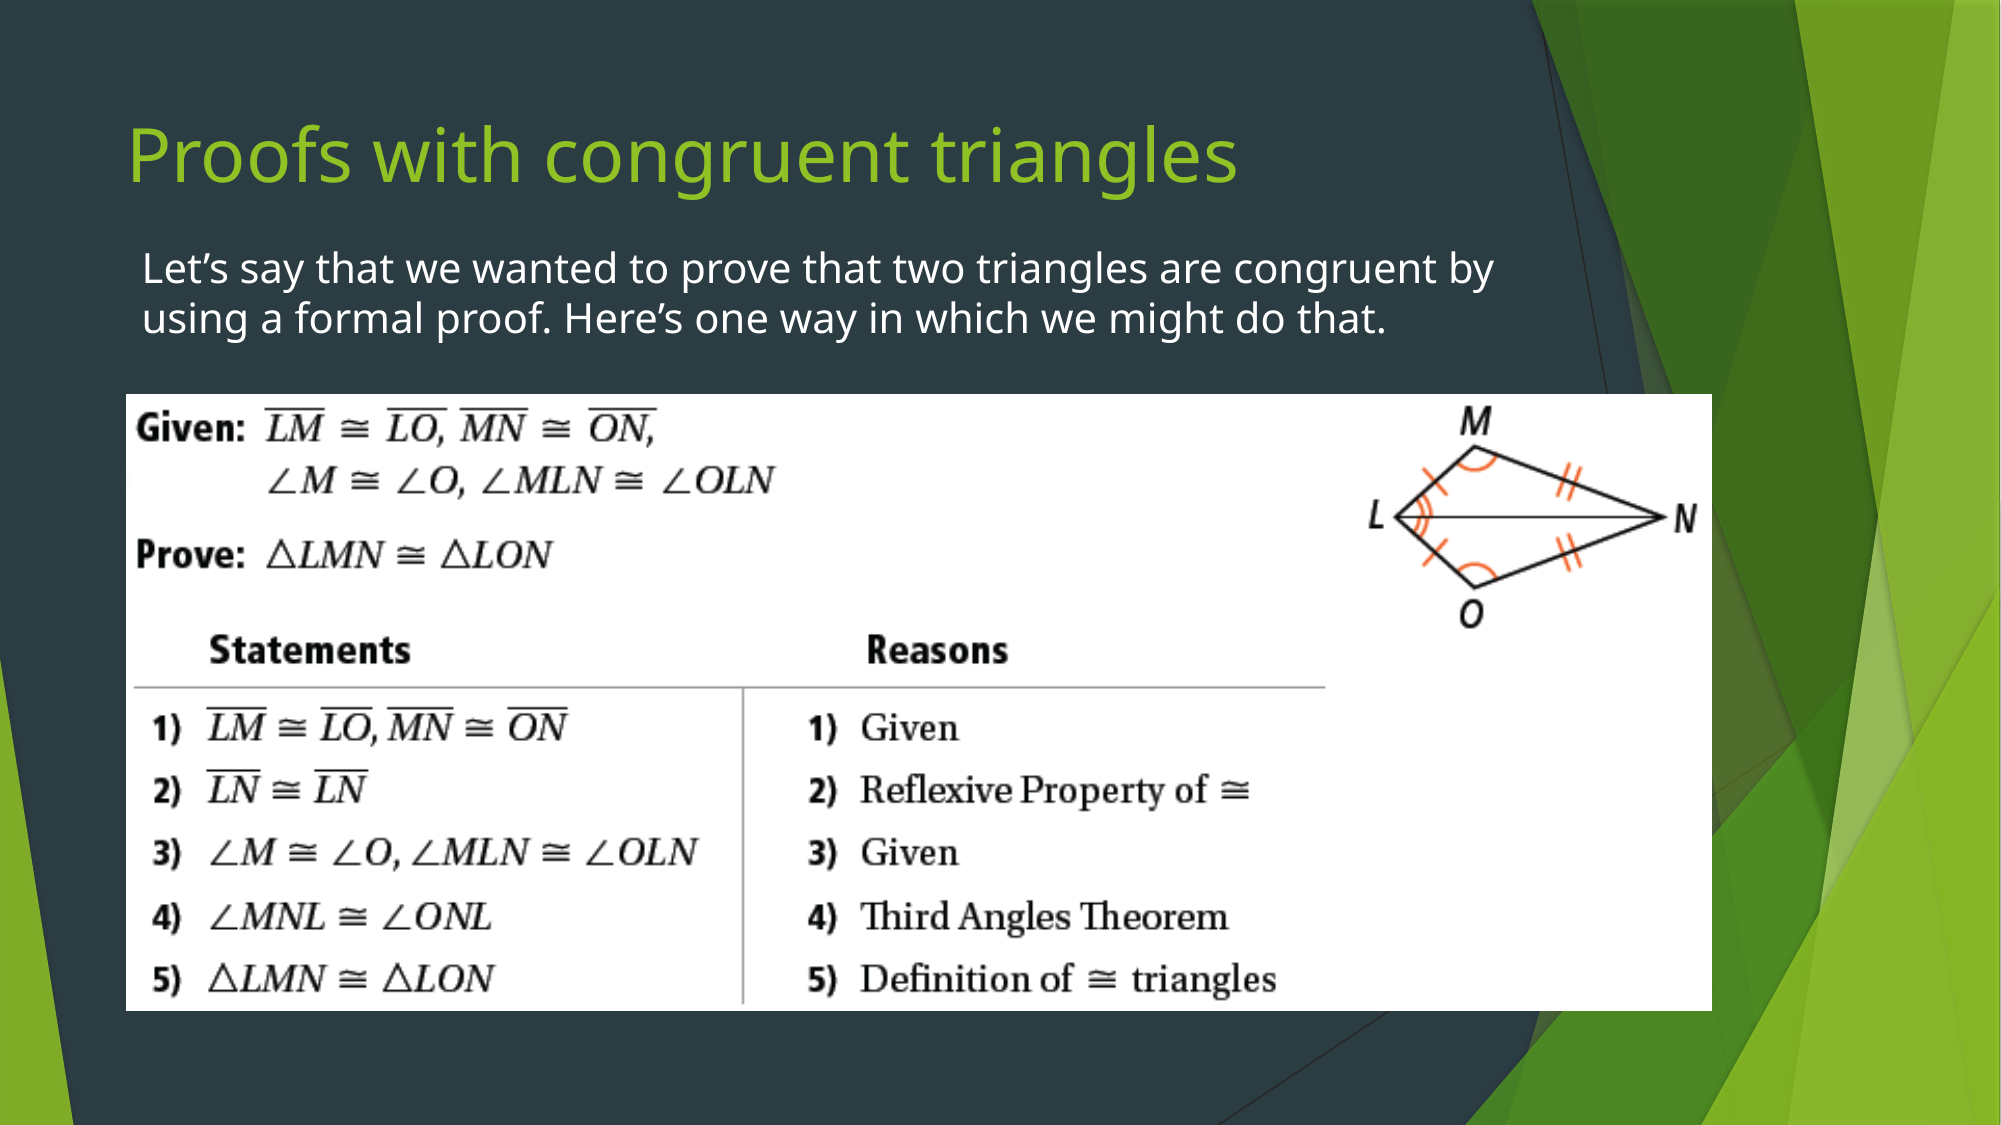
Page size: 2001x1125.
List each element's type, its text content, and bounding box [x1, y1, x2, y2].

text_box Let’s say that we wanted to prove that two triangles are congruent by using a formal proof. Here’s one way in which we might do that. [126, 234, 1538, 350]
title Proofs with congruent triangles [111, 99, 1522, 218]
picture [126, 393, 1713, 1012]
